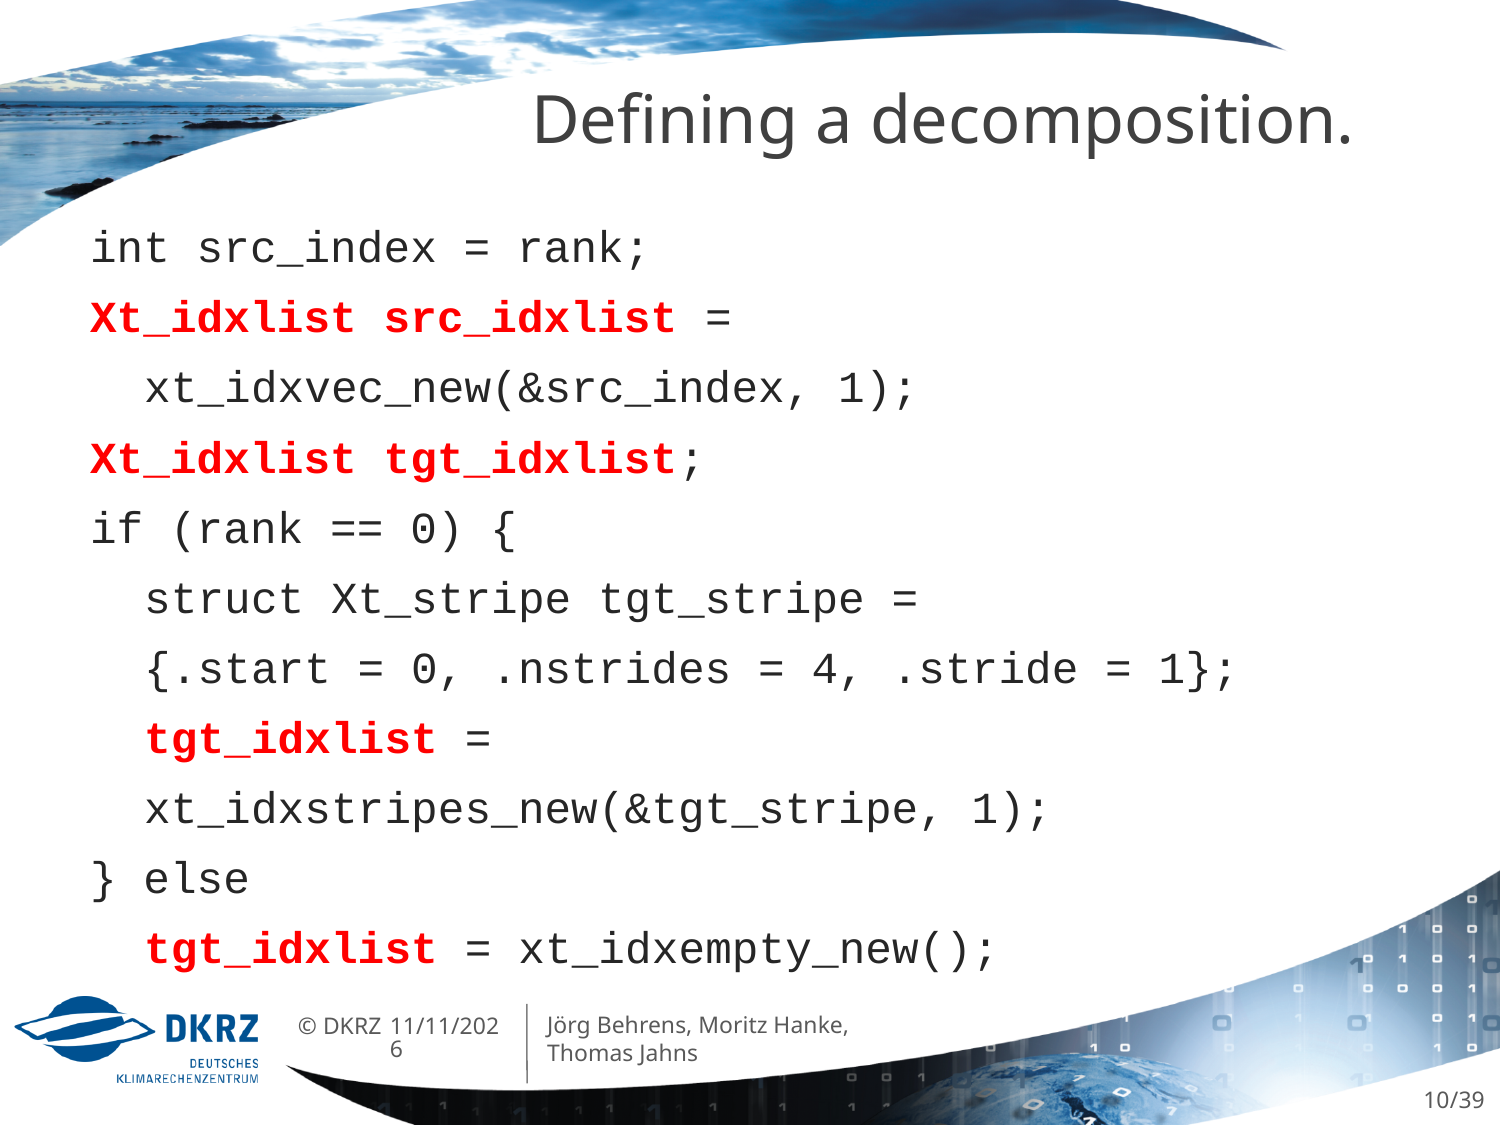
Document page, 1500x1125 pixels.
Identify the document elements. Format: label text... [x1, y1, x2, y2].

title Defining a decomposition. [480, 70, 1372, 165]
slide_number 10 [1333, 1078, 1465, 1125]
footer Jörg Behrens, Moritz Hanke, Thomas Jahns [532, 1003, 884, 1082]
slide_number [375, 1004, 528, 1052]
picture [14, 996, 258, 1083]
picture [0, 0, 1288, 246]
list int src_index = rank; Xt_idxlist src_idxlist = xt_idxvec_new(&src_index, 1); Xt_idxlist tgt_idxlist; if (rank == 0) { struct Xt_stripe tgt_stripe = {.start = 0, .nstrides = 4, .stride = 1}; tgt_idxlist = xt_idxstripes_new(&tgt_stripe, 1); } else tgt_idxlist = xt_idxempty_new(); [74, 210, 1426, 985]
picture [285, 867, 1500, 1125]
